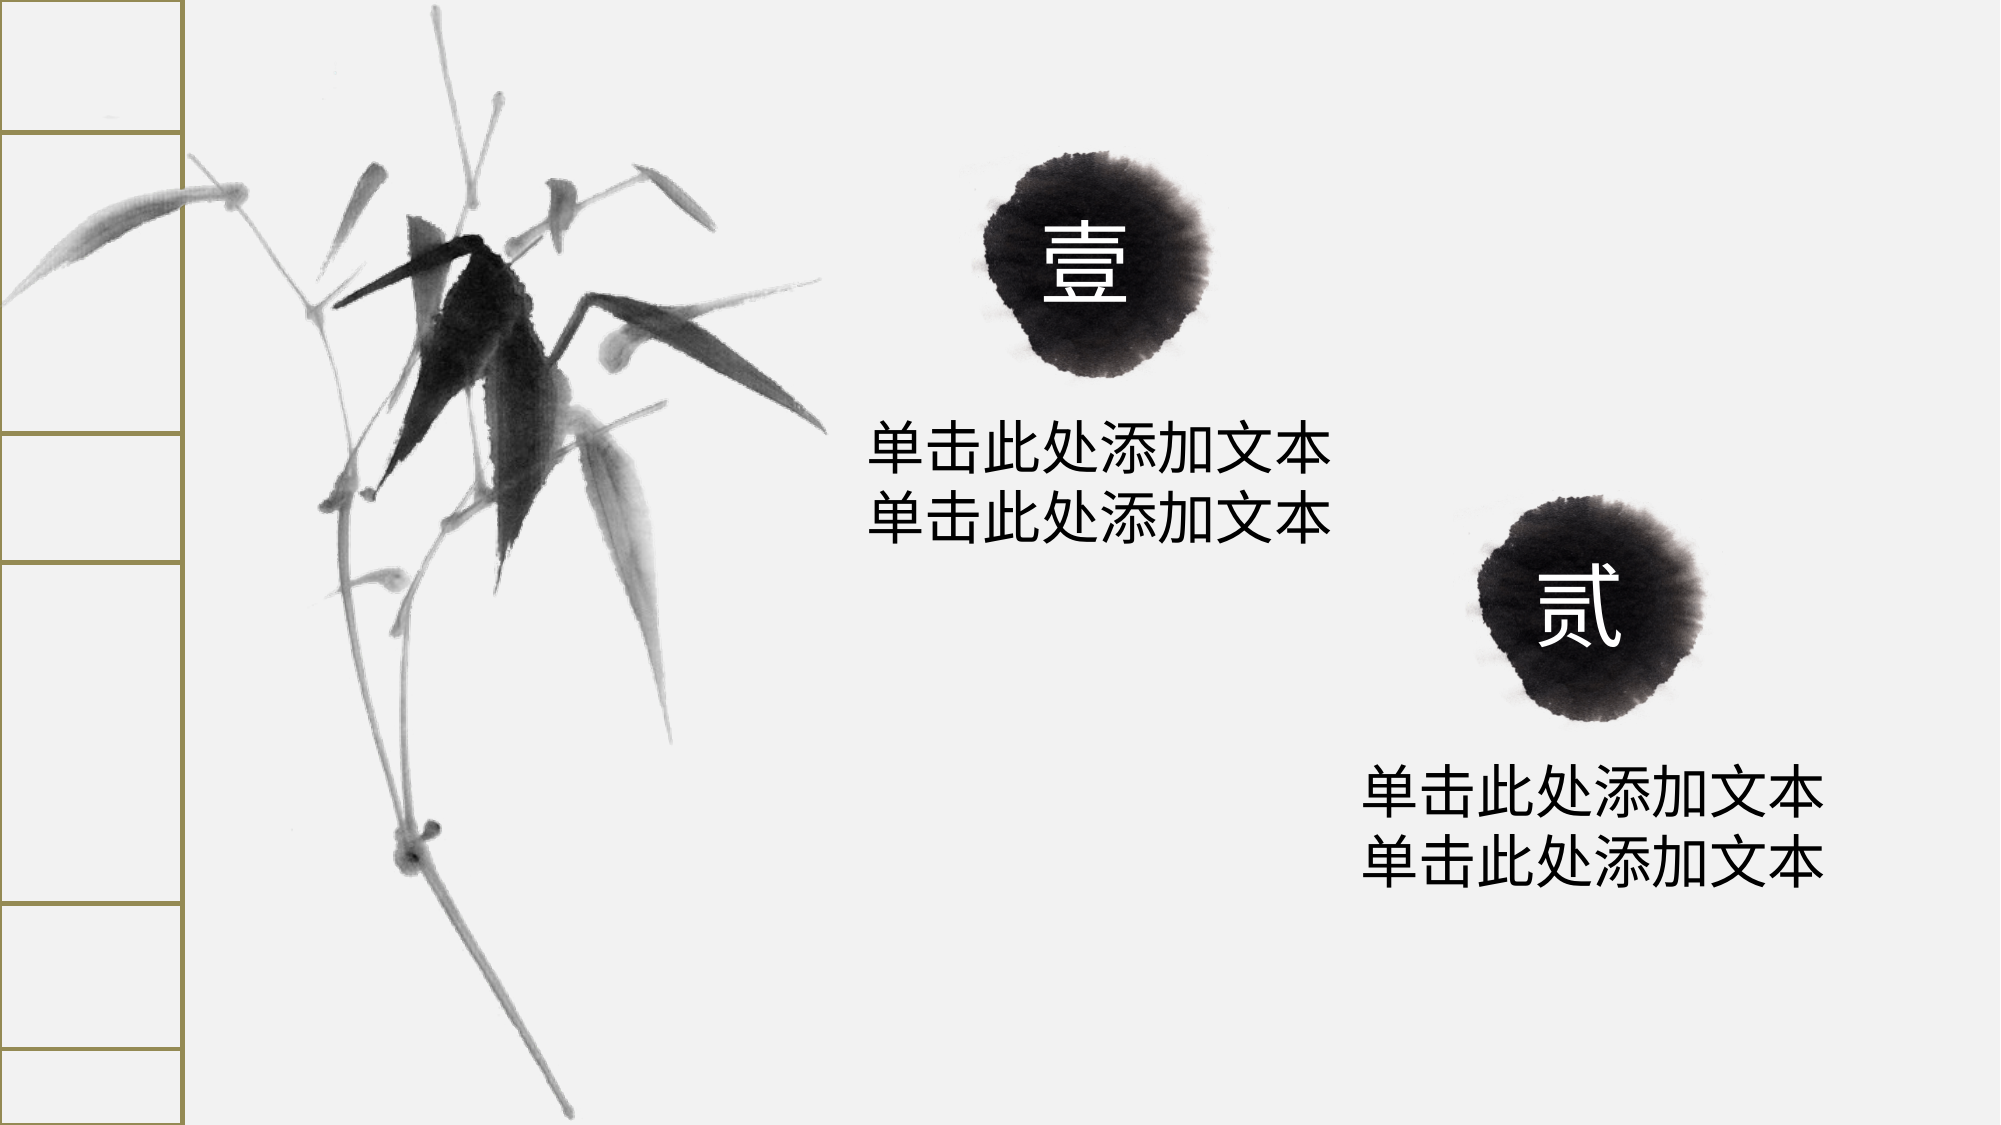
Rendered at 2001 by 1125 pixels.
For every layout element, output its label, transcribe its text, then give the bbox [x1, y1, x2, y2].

picture [959, 145, 1232, 404]
picture [1453, 489, 1726, 748]
text_box 单击此处添加文本 单击此处添加文本 [851, 403, 1468, 639]
text_box 单击此处添加文本 单击此处添加文本 [1345, 747, 1961, 982]
picture [0, 0, 841, 1125]
